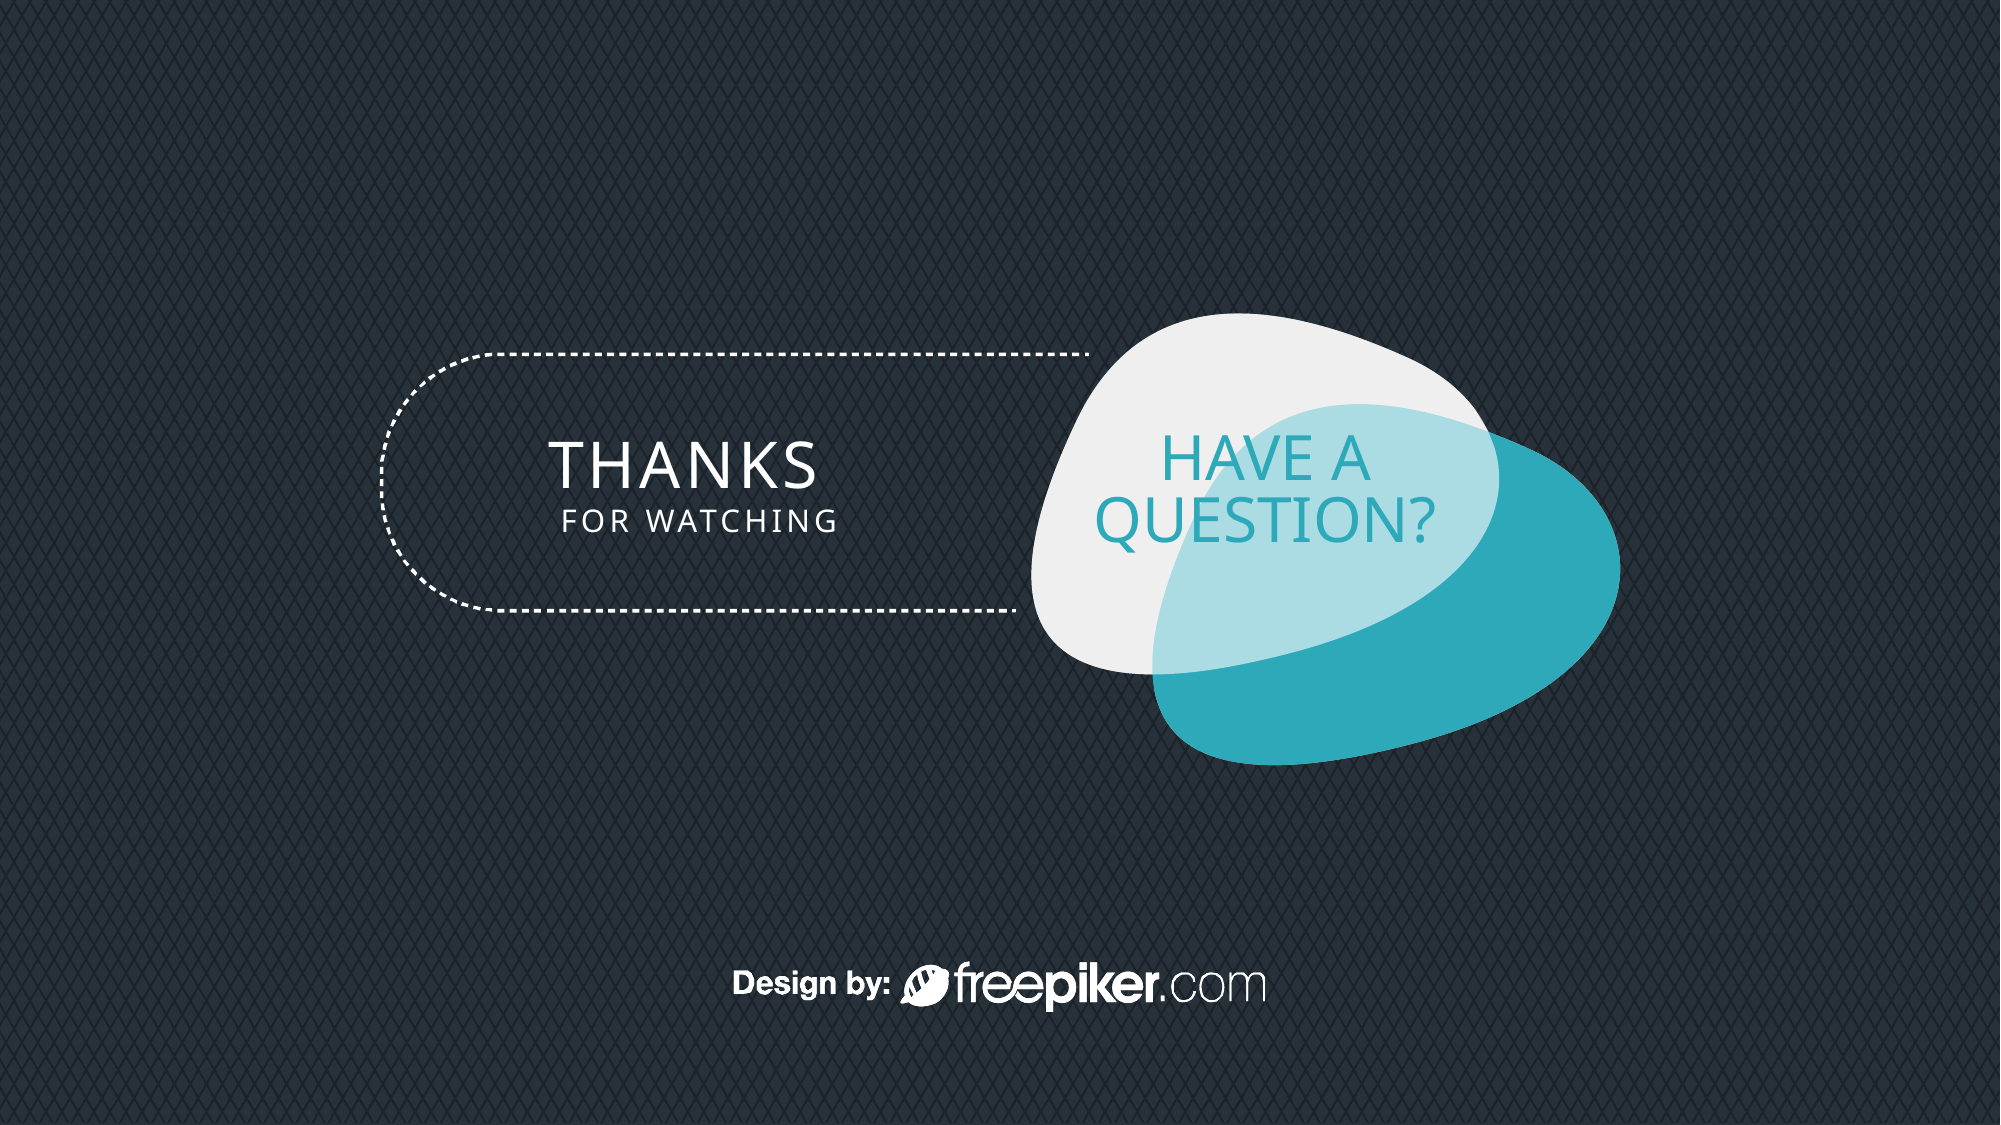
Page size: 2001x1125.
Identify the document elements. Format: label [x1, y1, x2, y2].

text_box [0, 0, 2000, 1123]
text_box [379, 352, 1089, 613]
picture [732, 961, 1265, 1012]
